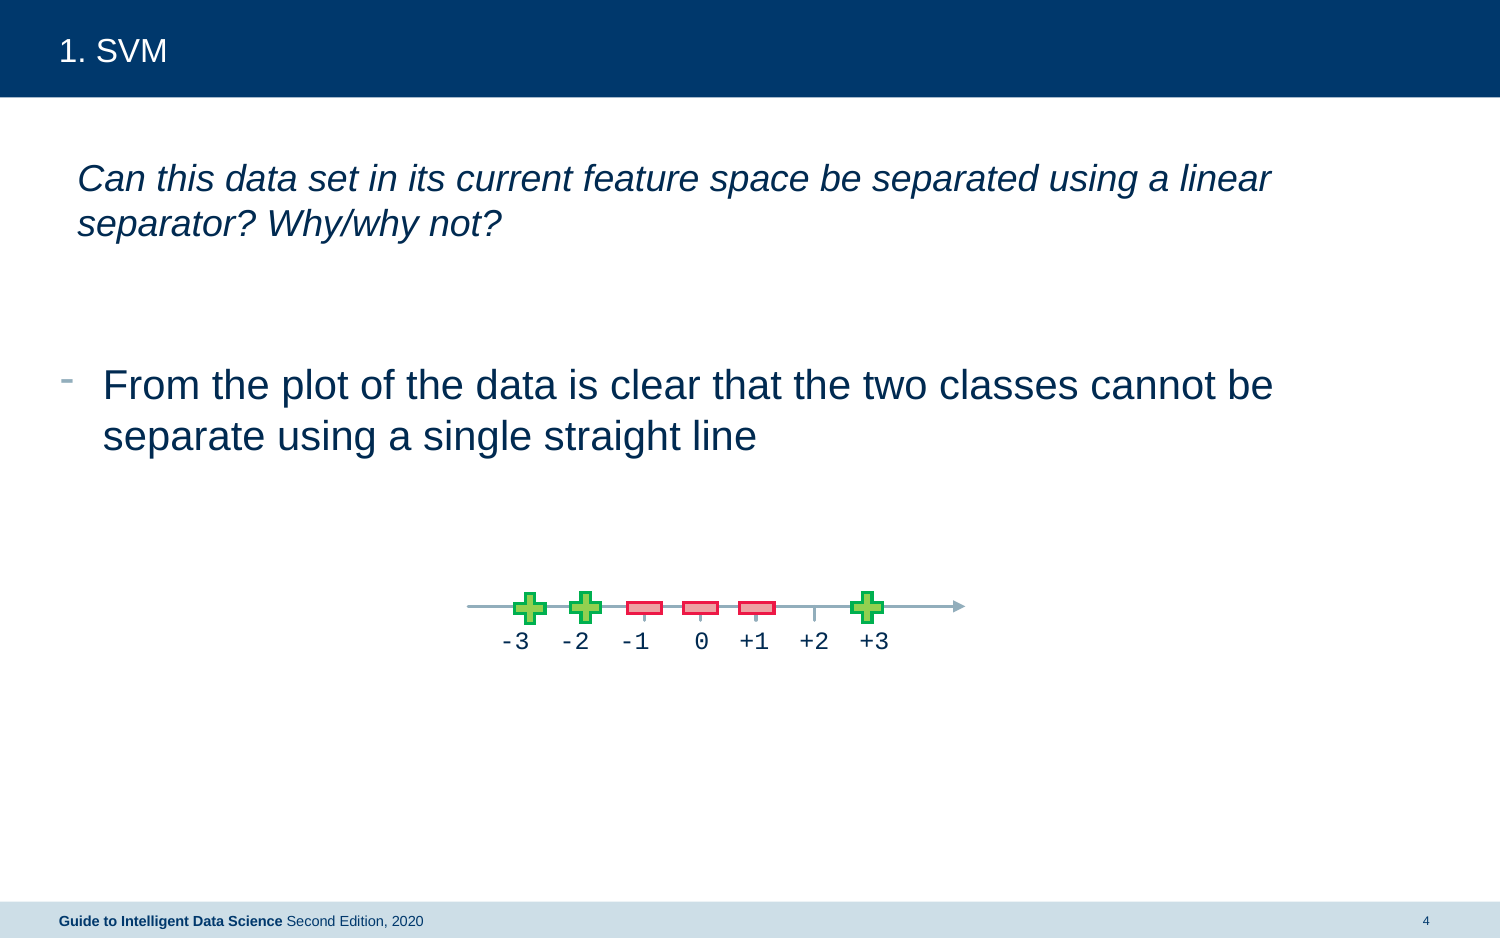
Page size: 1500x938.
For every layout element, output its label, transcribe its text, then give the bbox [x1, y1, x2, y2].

footer Guide to Intelligent Data Science Second Edition, 2020 [58, 900, 717, 938]
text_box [468, 584, 966, 656]
list From the plot of the data is clear that the two classes cannot be separate using a single straight line [59, 358, 1434, 855]
list Can this data set in its current feature space be separated using a linear separator? Why/why not? [77, 124, 1415, 274]
title 1. SVM [58, 28, 1442, 70]
slide_number 4 [1411, 900, 1442, 938]
